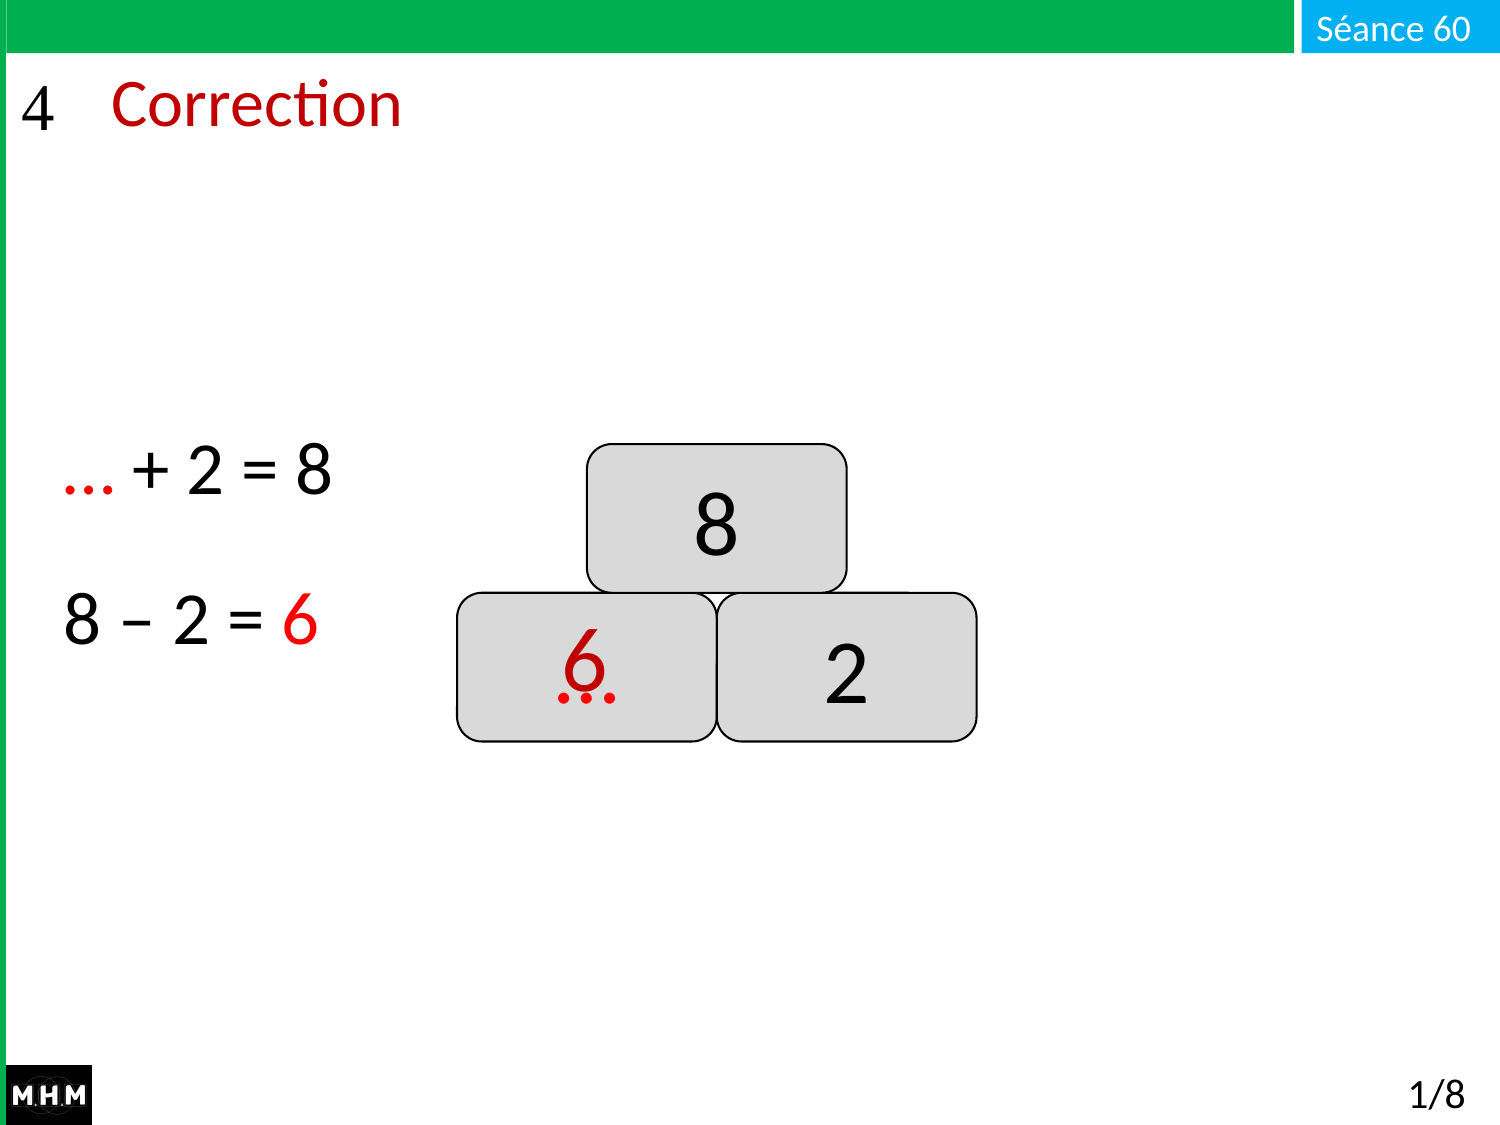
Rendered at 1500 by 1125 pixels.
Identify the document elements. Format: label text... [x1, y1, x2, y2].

text_box … [455, 591, 717, 743]
text_box 6 [546, 592, 617, 718]
title Correction [96, 60, 1391, 150]
list 1/8 [1373, 1064, 1500, 1125]
text_box 2 [715, 591, 978, 743]
picture [6, 1065, 92, 1125]
text_box 8 [585, 443, 848, 594]
text_box 8 – 2 = 6 [48, 562, 430, 668]
text_box … + 2 = 8 [48, 412, 430, 518]
